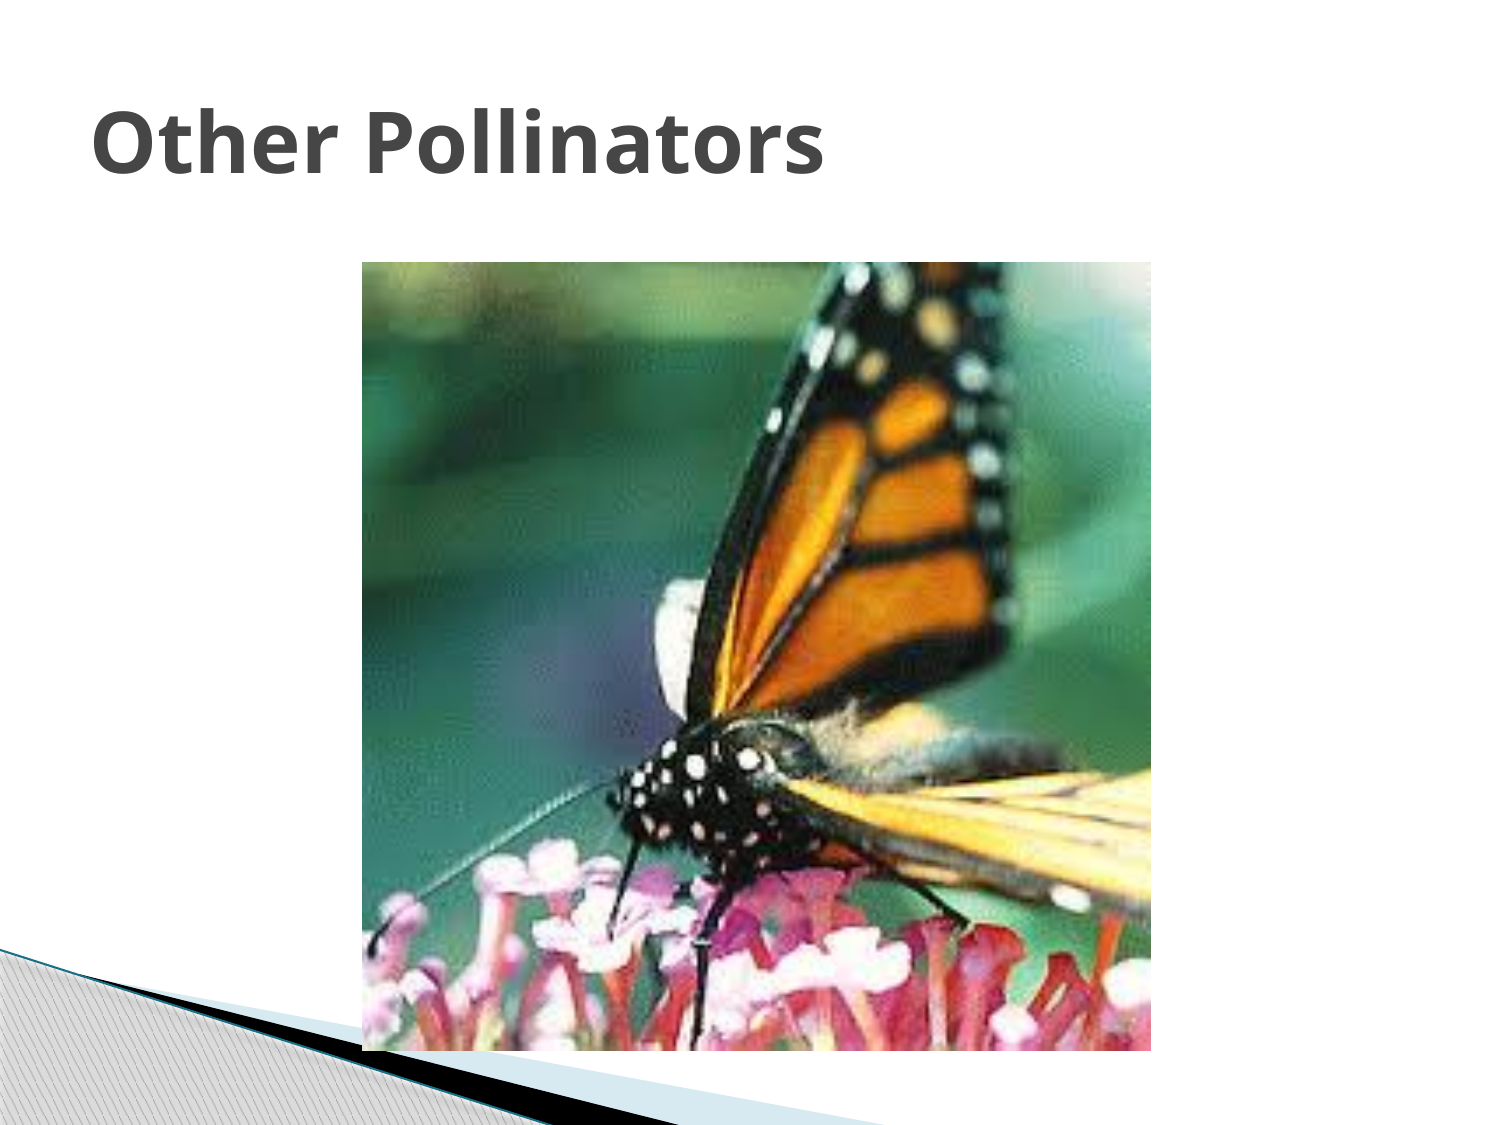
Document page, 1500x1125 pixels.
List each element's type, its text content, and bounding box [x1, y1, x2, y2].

title Other Pollinators [75, 45, 1425, 233]
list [362, 262, 1151, 1051]
